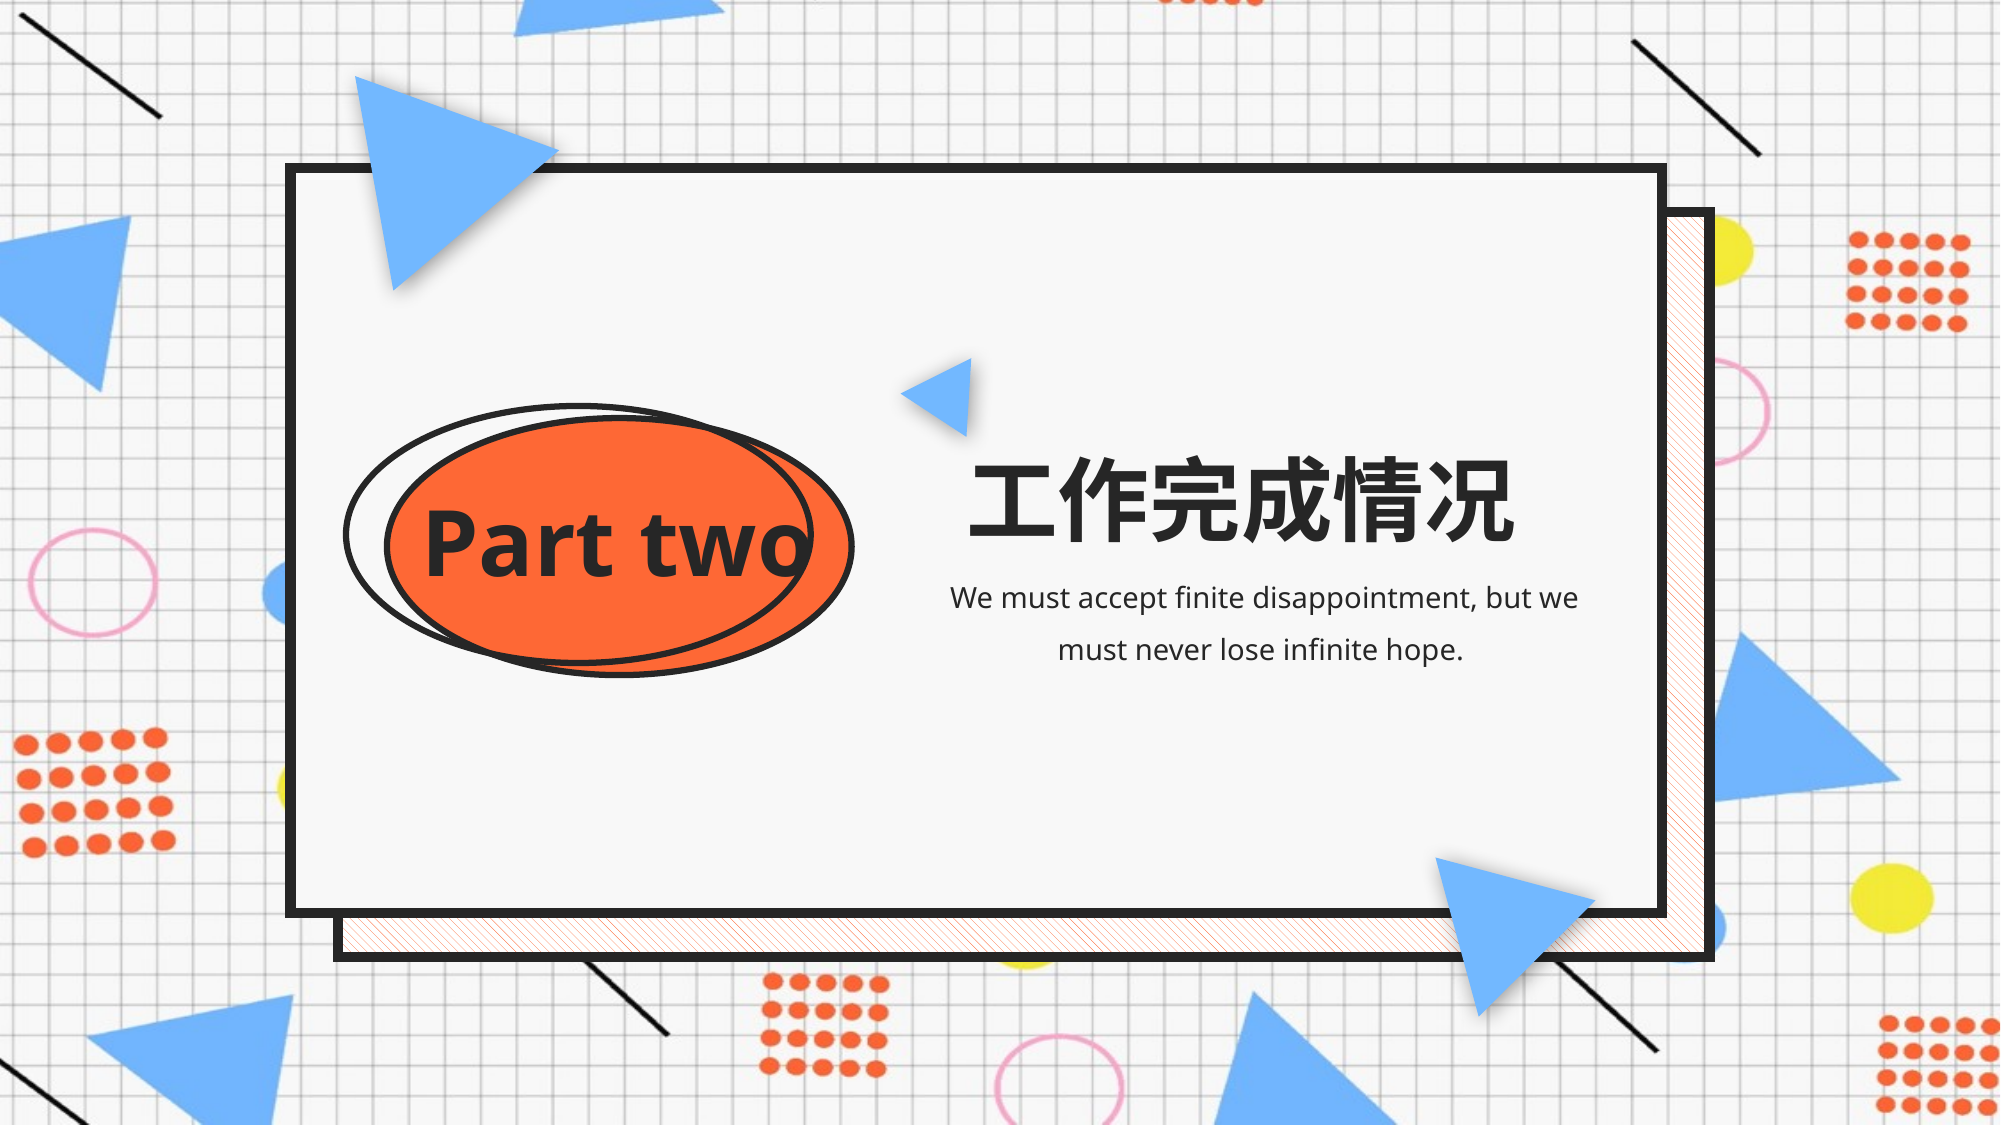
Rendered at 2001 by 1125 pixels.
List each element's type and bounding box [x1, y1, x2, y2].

text_box [353, 74, 562, 167]
text_box [345, 405, 852, 676]
text_box [290, 167, 1710, 958]
picture [0, 0, 2001, 1125]
text_box [1461, 958, 1540, 1019]
